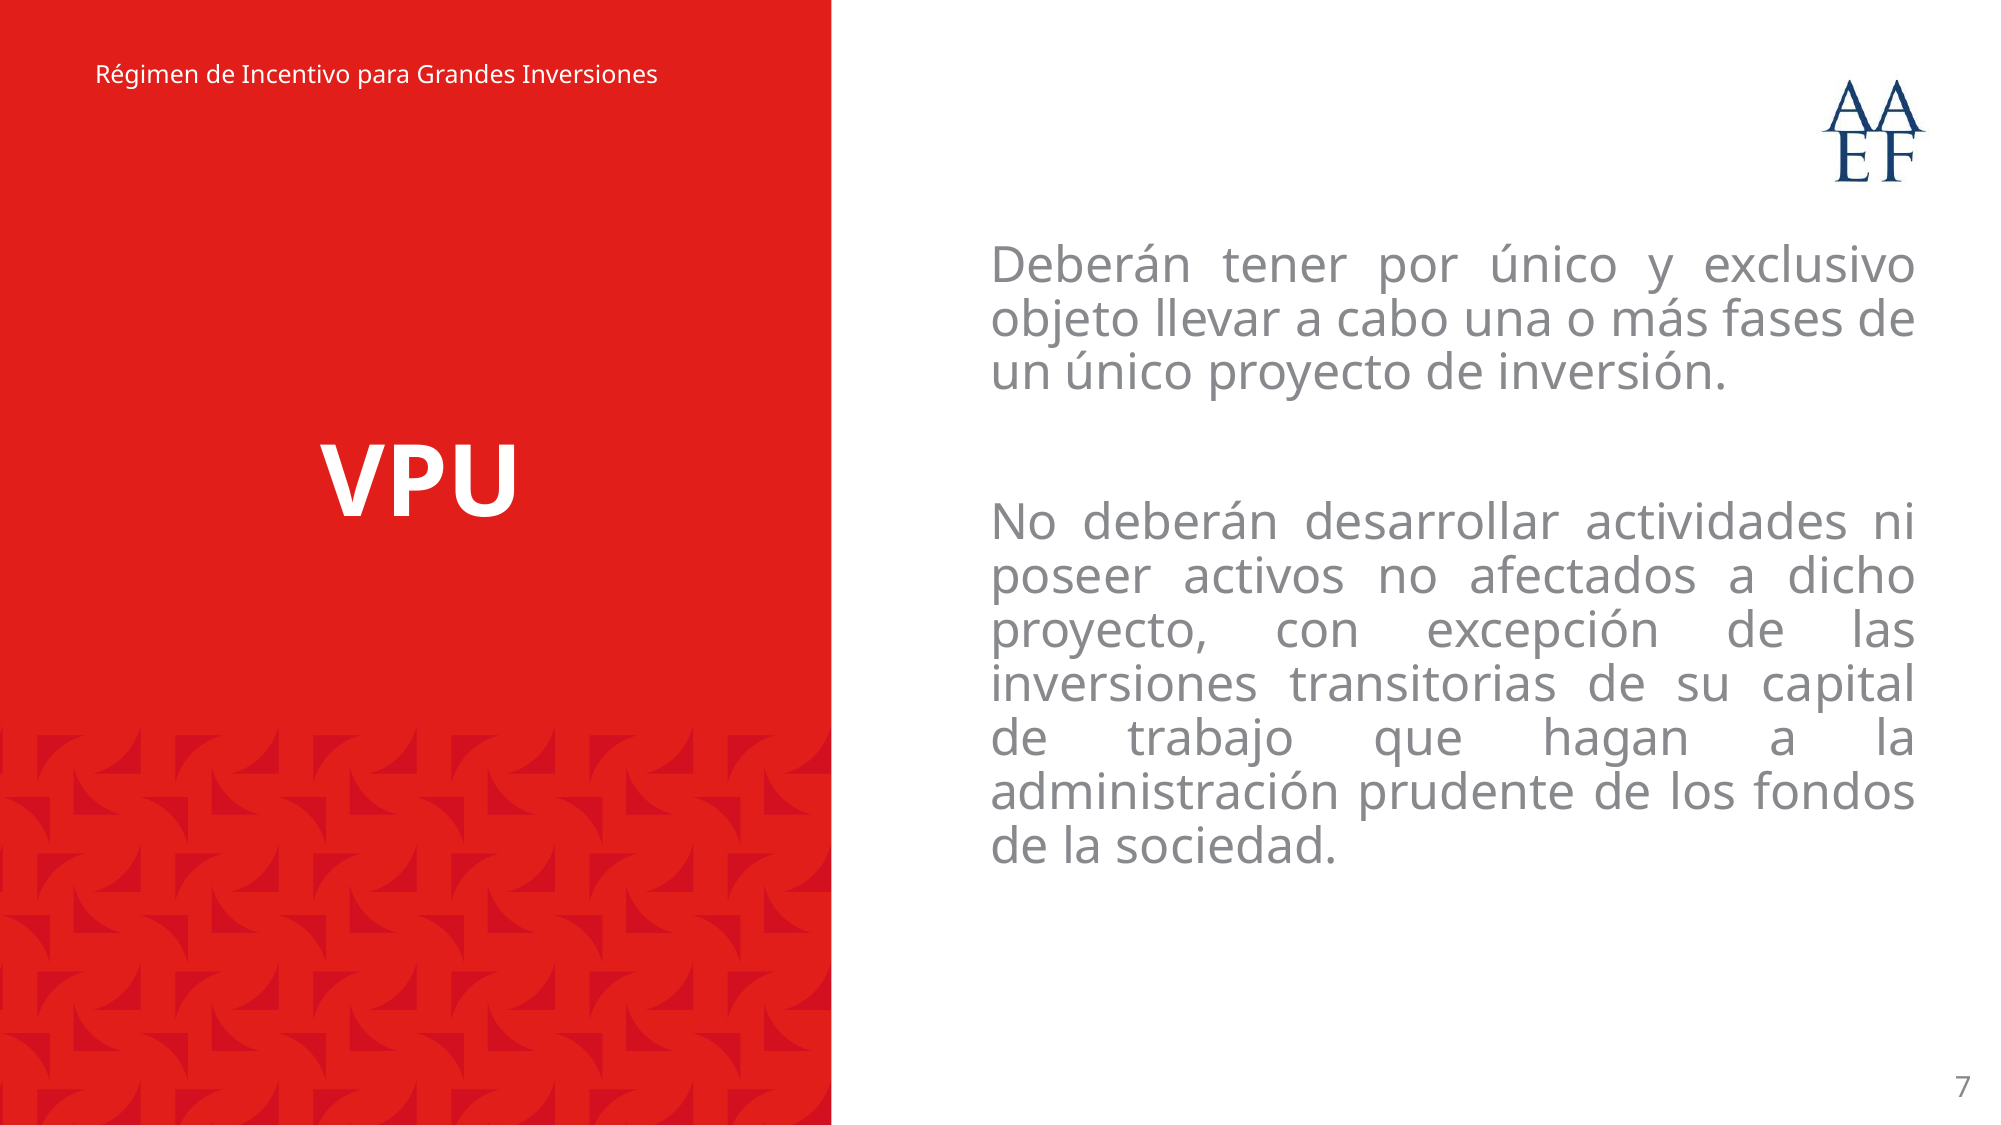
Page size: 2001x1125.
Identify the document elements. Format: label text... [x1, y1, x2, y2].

list VPU [80, 422, 764, 712]
picture [0, 0, 2001, 1125]
list Deberán tener por único y exclusivo objeto llevar a cabo una o más fases de un único proyecto de inversión. No deberán desarrollar actividades ni poseer activos no afectados a dicho proyecto, con excepción de las inversiones transitorias de su capital de trabajo que hagan a la administración prudente de los fondos de la sociedad. [974, 231, 1933, 904]
list Régimen de Incentivo para Grandes Inversiones [80, 54, 764, 95]
